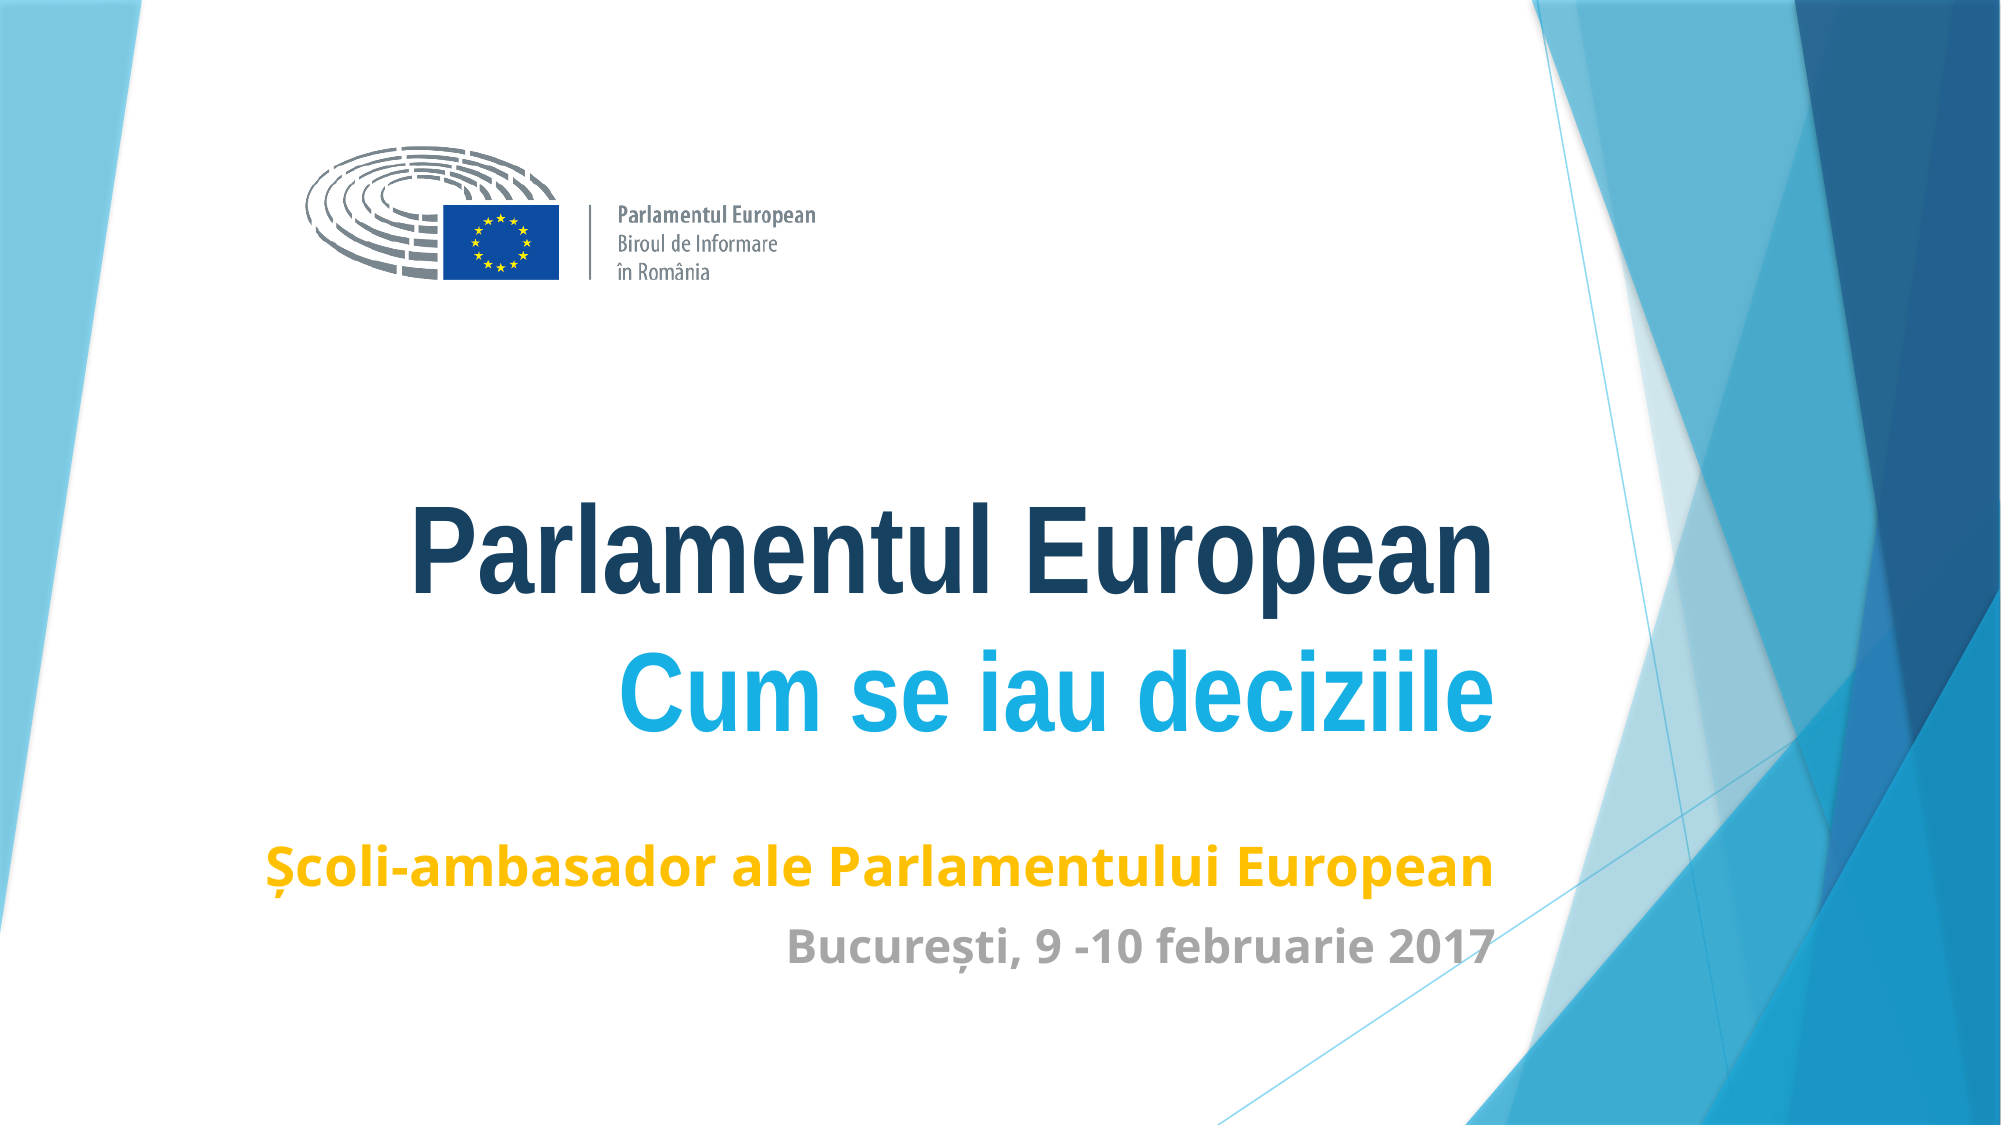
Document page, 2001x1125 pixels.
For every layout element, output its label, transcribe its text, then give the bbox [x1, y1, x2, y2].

picture [247, 90, 872, 336]
subtitle Școli-ambasador ale Parlamentului European București, 9 -10 februarie 2017 [247, 823, 1511, 986]
title Parlamentul European Cum se iau deciziile [288, 335, 1511, 761]
